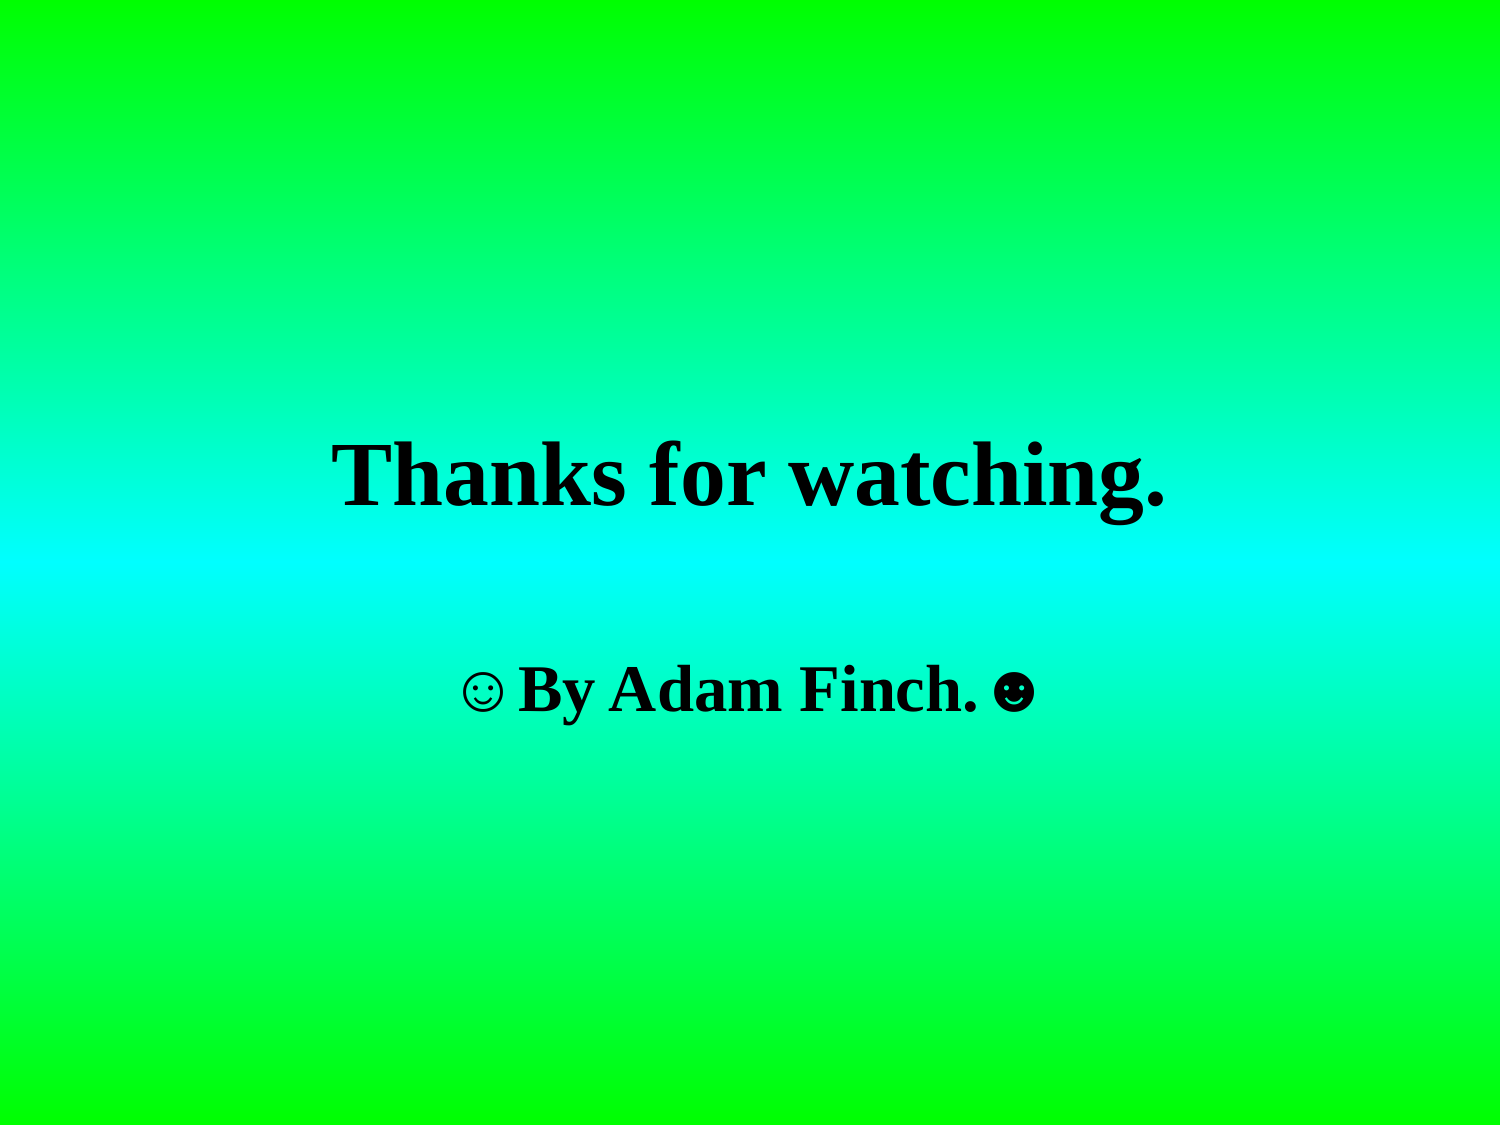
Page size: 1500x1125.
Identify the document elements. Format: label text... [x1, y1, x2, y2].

title Thanks for watching. [112, 374, 1388, 563]
subtitle ☺By Adam Finch.☻ [224, 637, 1276, 926]
